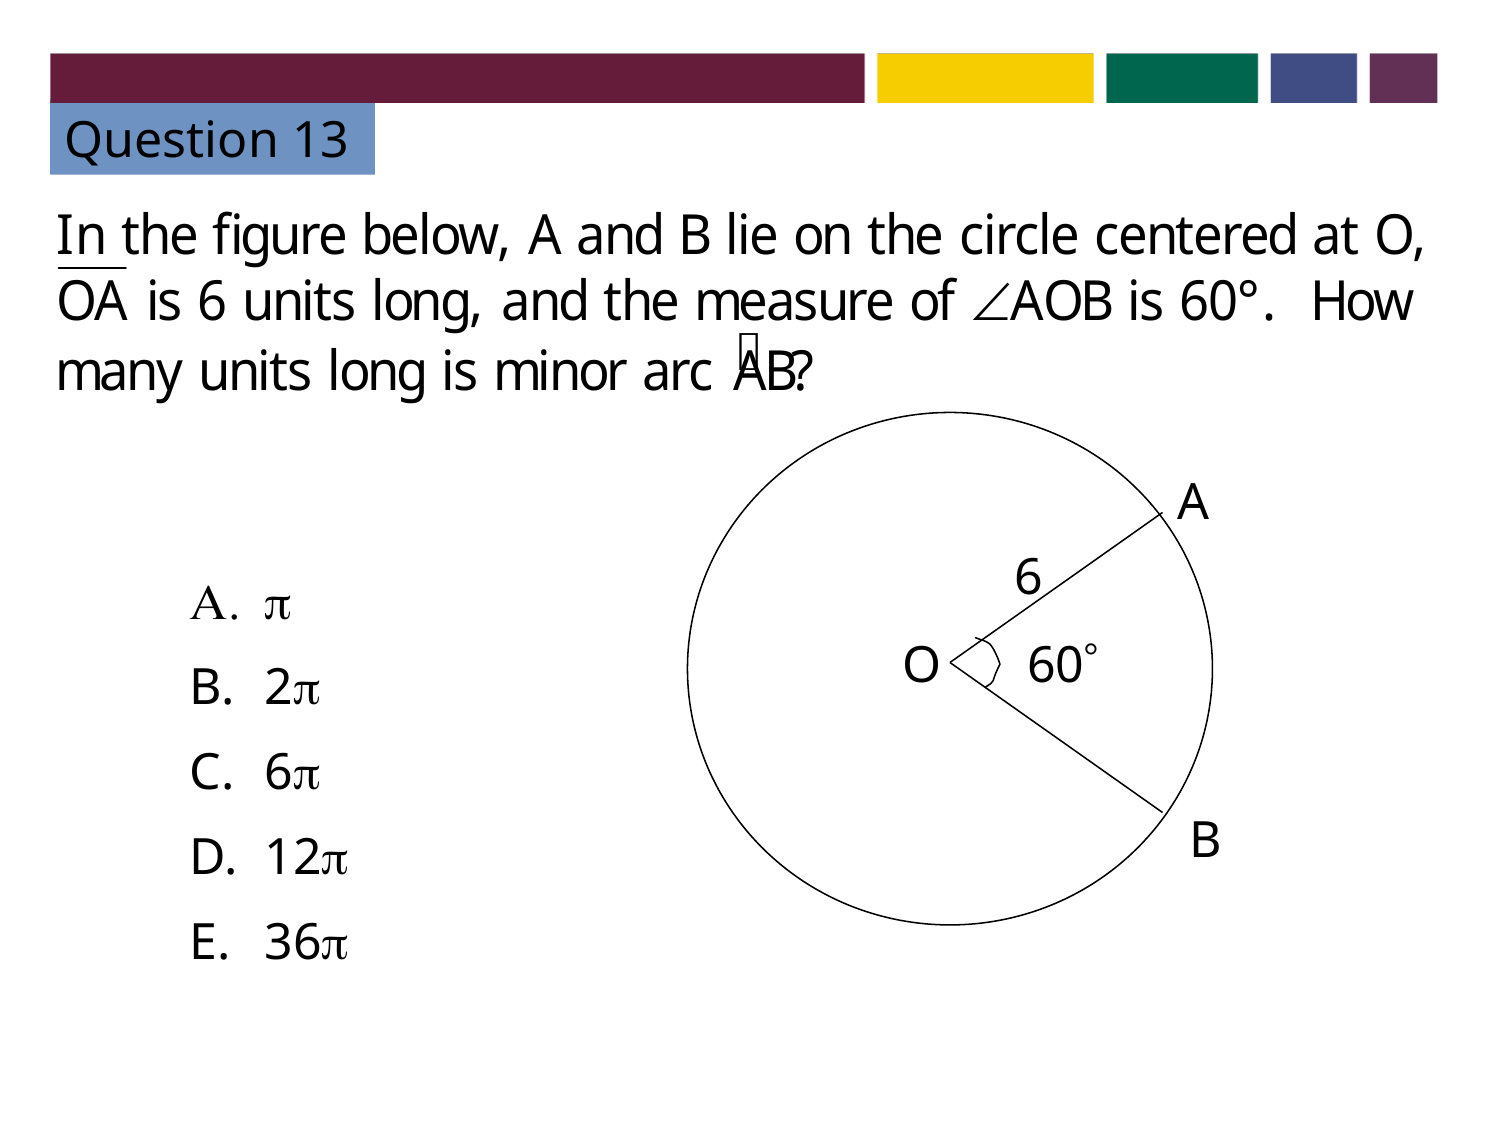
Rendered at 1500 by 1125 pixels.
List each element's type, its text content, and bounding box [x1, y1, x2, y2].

text_box [687, 421, 1213, 925]
picture [37, 37, 1438, 103]
text_box 6 [999, 537, 1075, 613]
text_box O [887, 624, 975, 700]
text_box [975, 637, 1000, 688]
text_box  2 6 12 36 [174, 562, 525, 978]
text_box B [1175, 799, 1275, 875]
text_box A [1162, 462, 1263, 538]
text_box Question 13 [50, 111, 375, 175]
text_box 60 [1012, 624, 1163, 700]
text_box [49, 199, 1436, 413]
